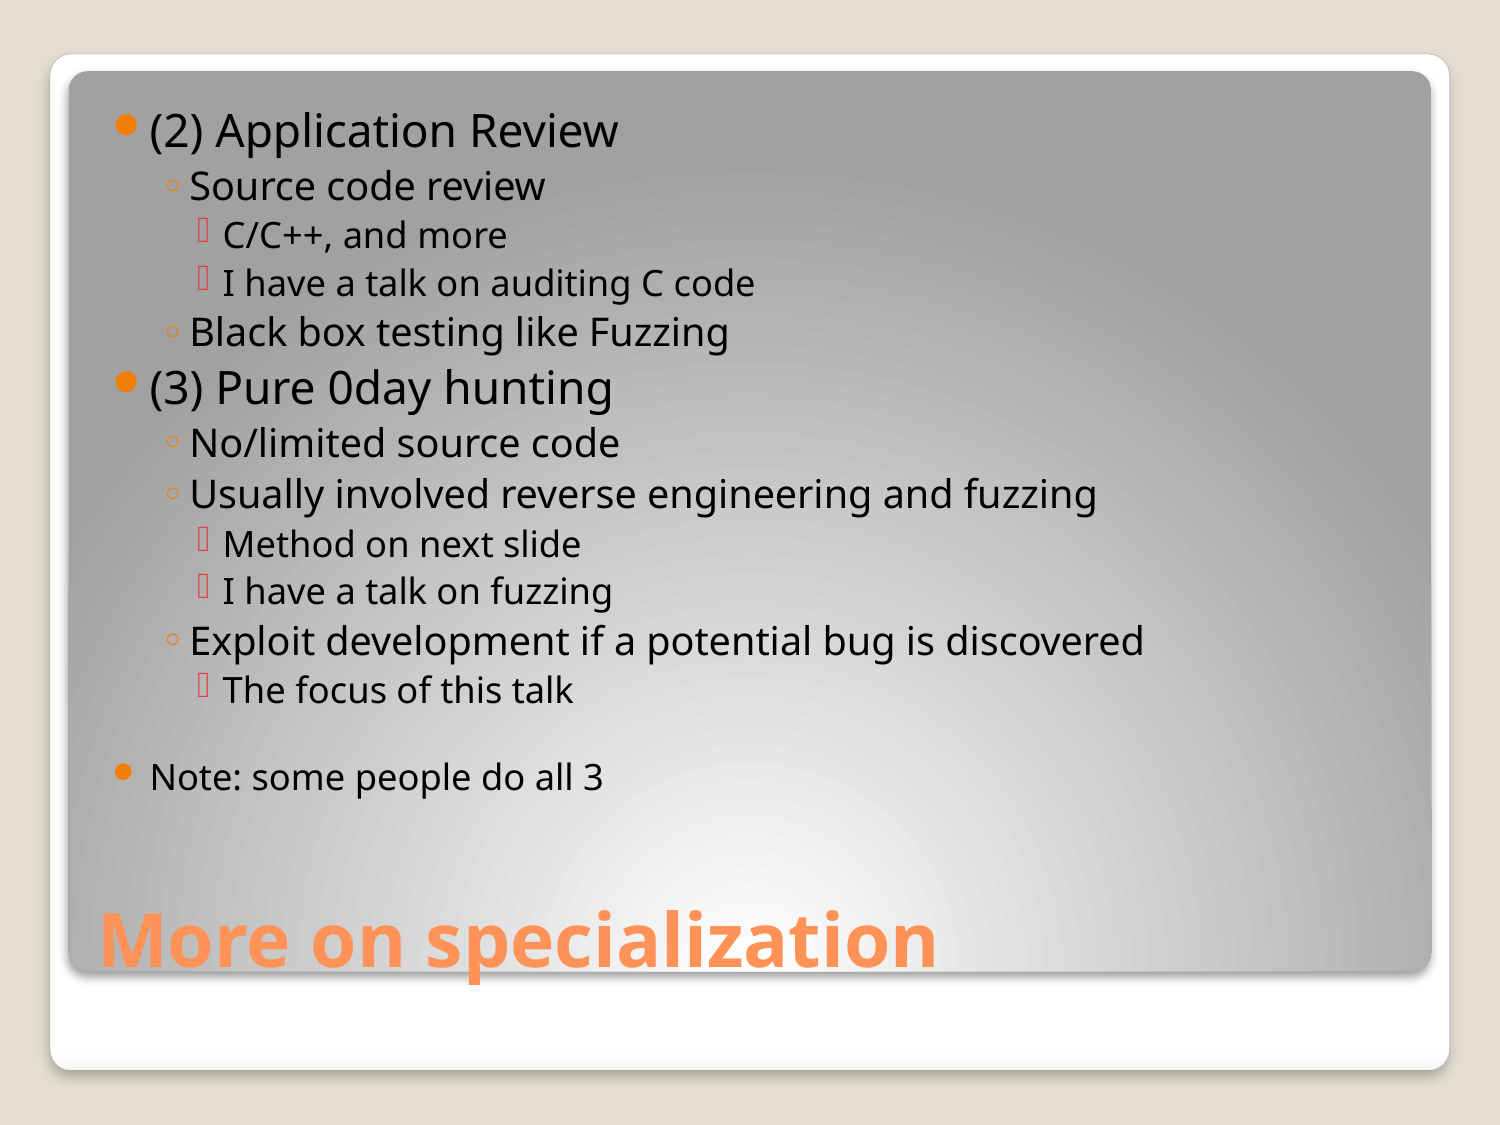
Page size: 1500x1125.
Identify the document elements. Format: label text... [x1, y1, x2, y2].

list (2) Application Review Source code review C/C++, and more I have a talk on auditing C code Black box testing like Fuzzing (3) Pure 0day hunting No/limited source code Usually involved reverse engineering and fuzzing Method on next slide I have a talk on fuzzing Exploit development if a potential bug is discovered The focus of this talk Note: some people do all 3 [82, 86, 1438, 813]
title More on specialization [82, 817, 1425, 990]
